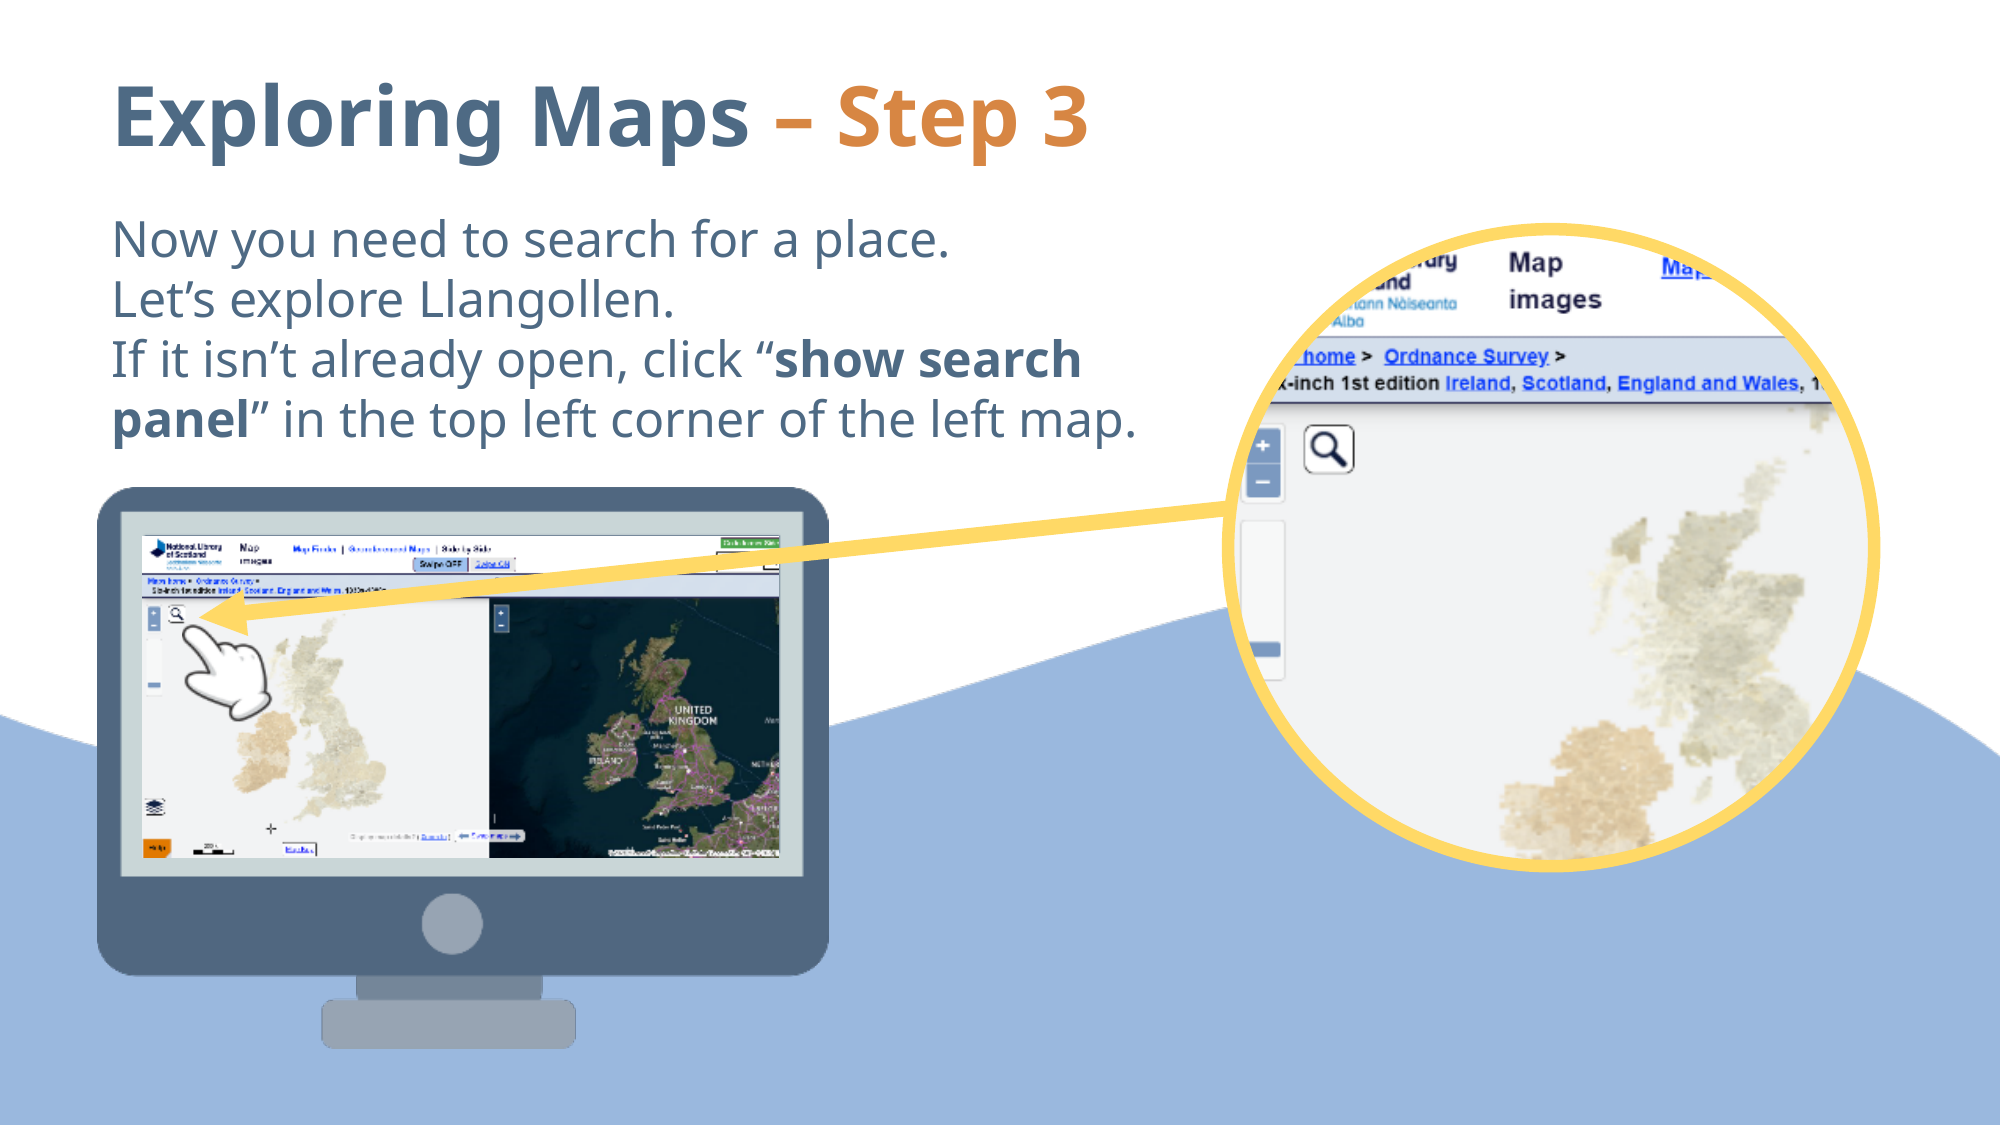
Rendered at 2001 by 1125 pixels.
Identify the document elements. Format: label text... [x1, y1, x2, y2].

text_box Now you need to search for a place. Let’s explore Llangollen. If it isn’t already open, click “show search panel” in the top left corner of the left map. [97, 200, 1172, 456]
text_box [198, 229, 1875, 867]
picture [0, 487, 2000, 1125]
text_box Exploring Maps – Step 3 [97, 56, 1926, 171]
